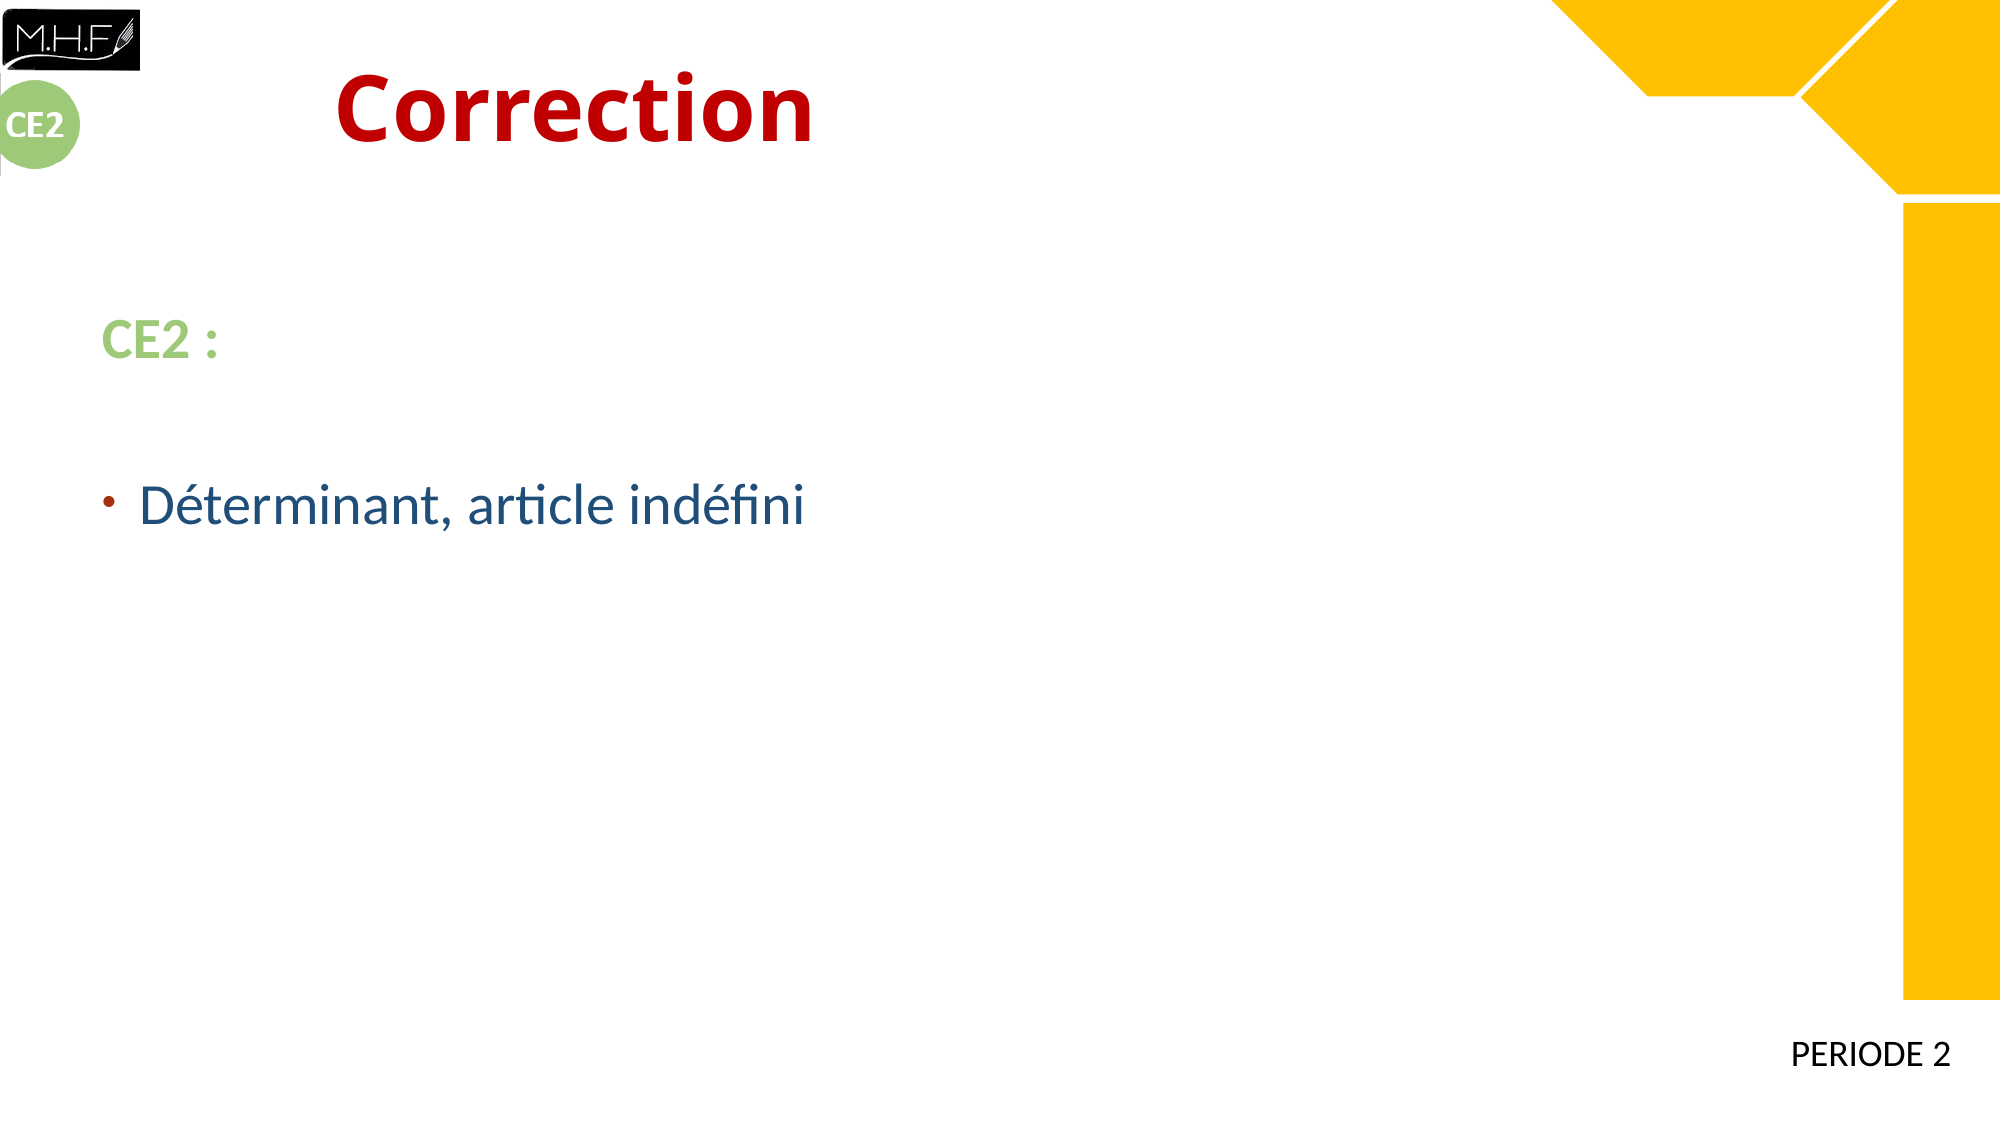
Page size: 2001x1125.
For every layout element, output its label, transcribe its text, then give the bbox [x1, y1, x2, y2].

title Correction [318, 3, 1865, 221]
picture [0, 7, 140, 176]
text_box [1549, 0, 1892, 98]
text_box [1799, 0, 2000, 196]
list CE2 : Déterminant, article indéfini [86, 300, 1633, 1015]
text_box [1902, 202, 2000, 1001]
text_box PERIODE 2 [1362, 1021, 1967, 1125]
